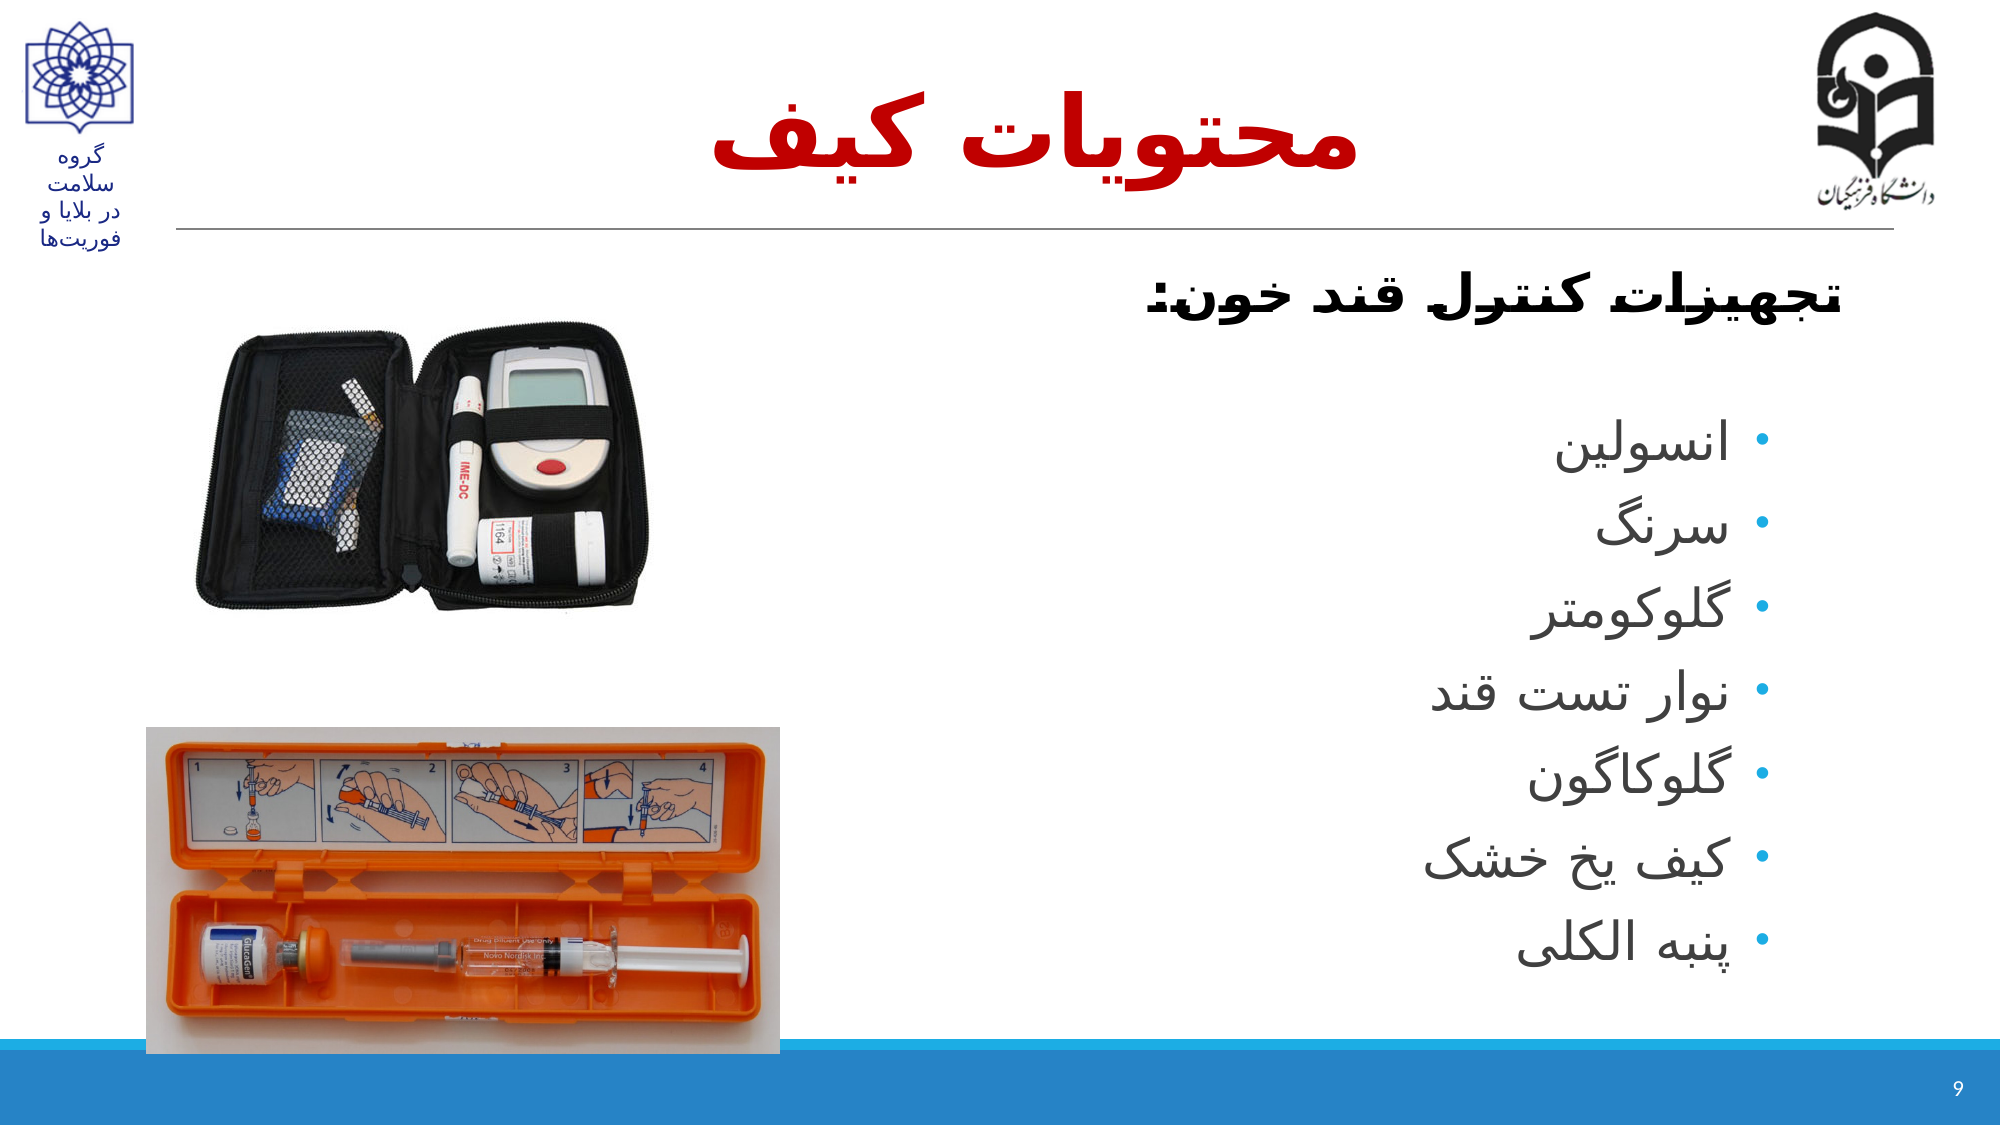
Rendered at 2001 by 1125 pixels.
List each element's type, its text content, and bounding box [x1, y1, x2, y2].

text_box تجهیزات کنترل قند خون: انسولین سرنگ گلوکومتر نوار تست قند گلوکاگون کیف یخ خشک پنبه الکلی [472, 251, 1961, 984]
picture [1771, 8, 1980, 217]
picture [21, 18, 140, 137]
picture [176, 308, 670, 633]
picture [145, 727, 781, 1055]
slide_number 9 [1910, 1054, 1980, 1120]
title محتویات کیف [177, 47, 1895, 227]
